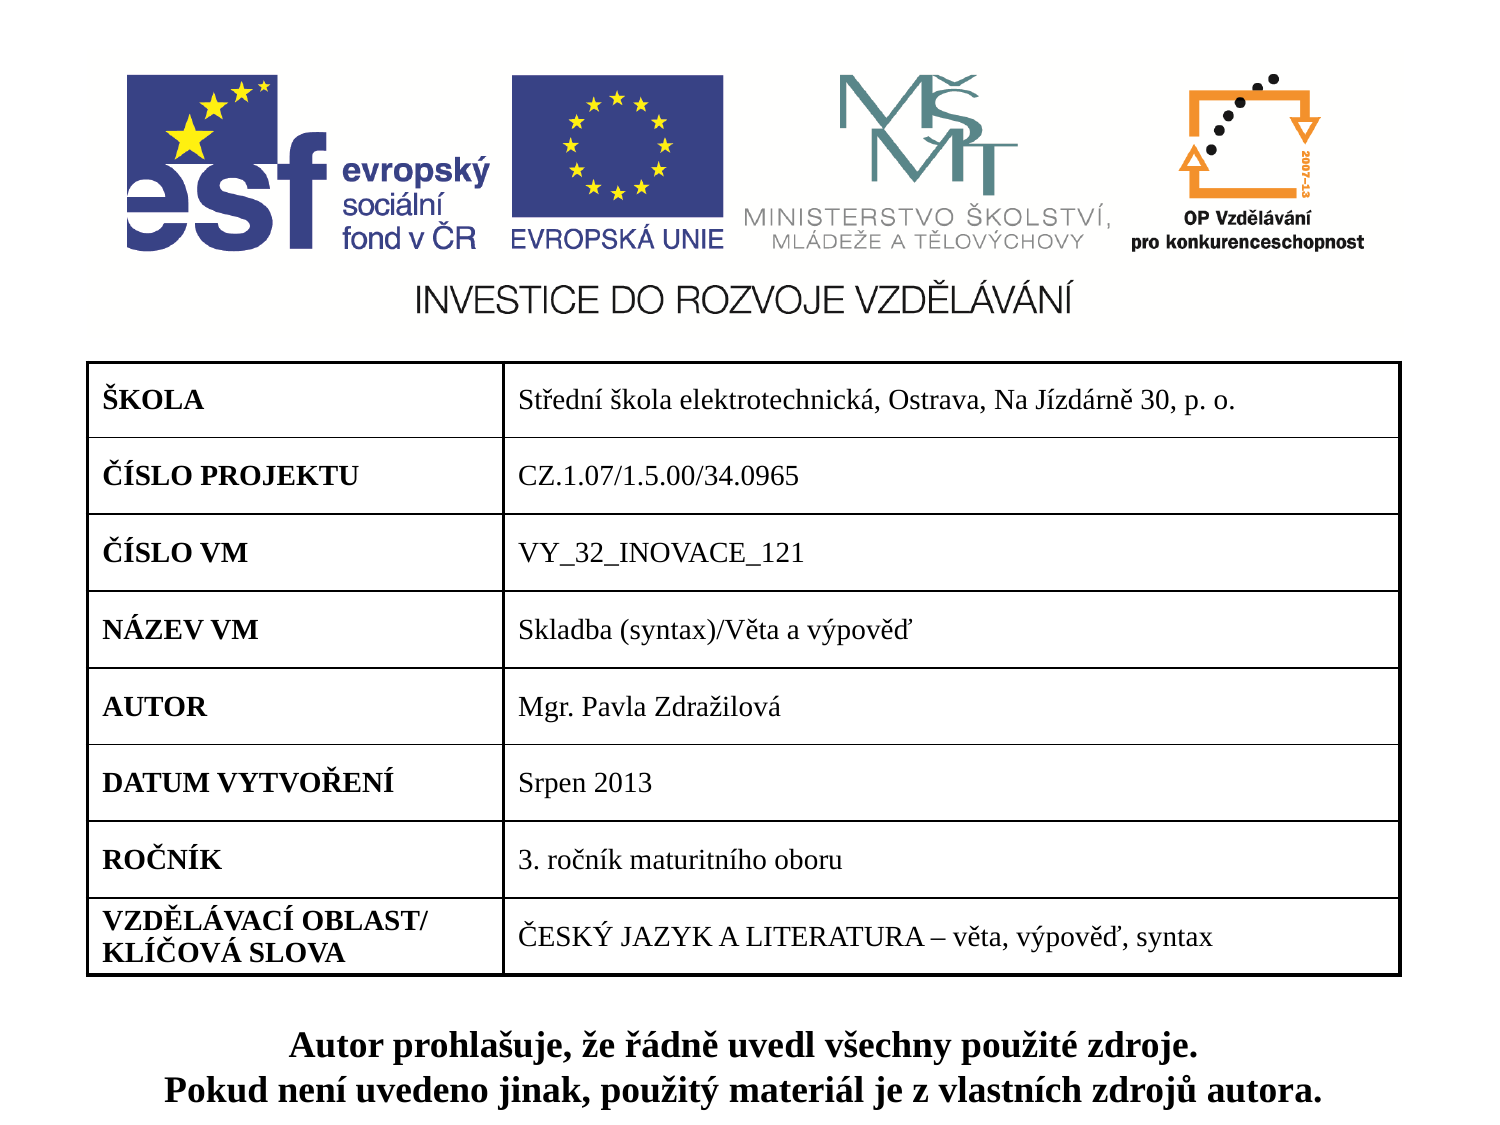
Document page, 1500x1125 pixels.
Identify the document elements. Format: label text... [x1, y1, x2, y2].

table_cell ROČNÍK [89, 822, 502, 897]
table_cell Mgr. Pavla Zdražilová [505, 669, 1398, 744]
table_cell AUTOR [89, 669, 502, 744]
table_header Střední škola elektrotechnická, Ostrava, Na Jízdárně 30, p. o. [505, 364, 1398, 437]
table_cell 3. ročník maturitního oboru [505, 822, 1398, 897]
picture [87, 49, 1404, 338]
table_cell VZDĚLÁVACÍ OBLAST/ KLÍČOVÁ SLOVA [89, 899, 502, 973]
text_box Autor prohlašuje, že řádně uvedl všechny použité zdroje. Pokud není uvedeno jinak, použitý materiál je z vlastních zdrojů autora. [87, 1012, 1400, 1118]
table_cell Skladba (syntax)/Věta a výpověď [505, 592, 1398, 667]
table_cell CZ.1.07/1.5.00/34.0965 [505, 438, 1398, 513]
table_cell NÁZEV VM [89, 592, 502, 667]
table_cell ČÍSLO PROJEKTU [89, 438, 502, 513]
table_cell ČESKÝ JAZYK A LITERATURA – věta, výpověď, syntax [505, 899, 1398, 973]
table_cell VY_32_INOVACE_121 [505, 515, 1398, 590]
table_cell DATUM VYTVOŘENÍ [89, 745, 502, 820]
table_cell ČÍSLO VM [89, 515, 502, 590]
table_header ŠKOLA [89, 364, 502, 437]
table_cell Srpen 2013 [505, 745, 1398, 820]
